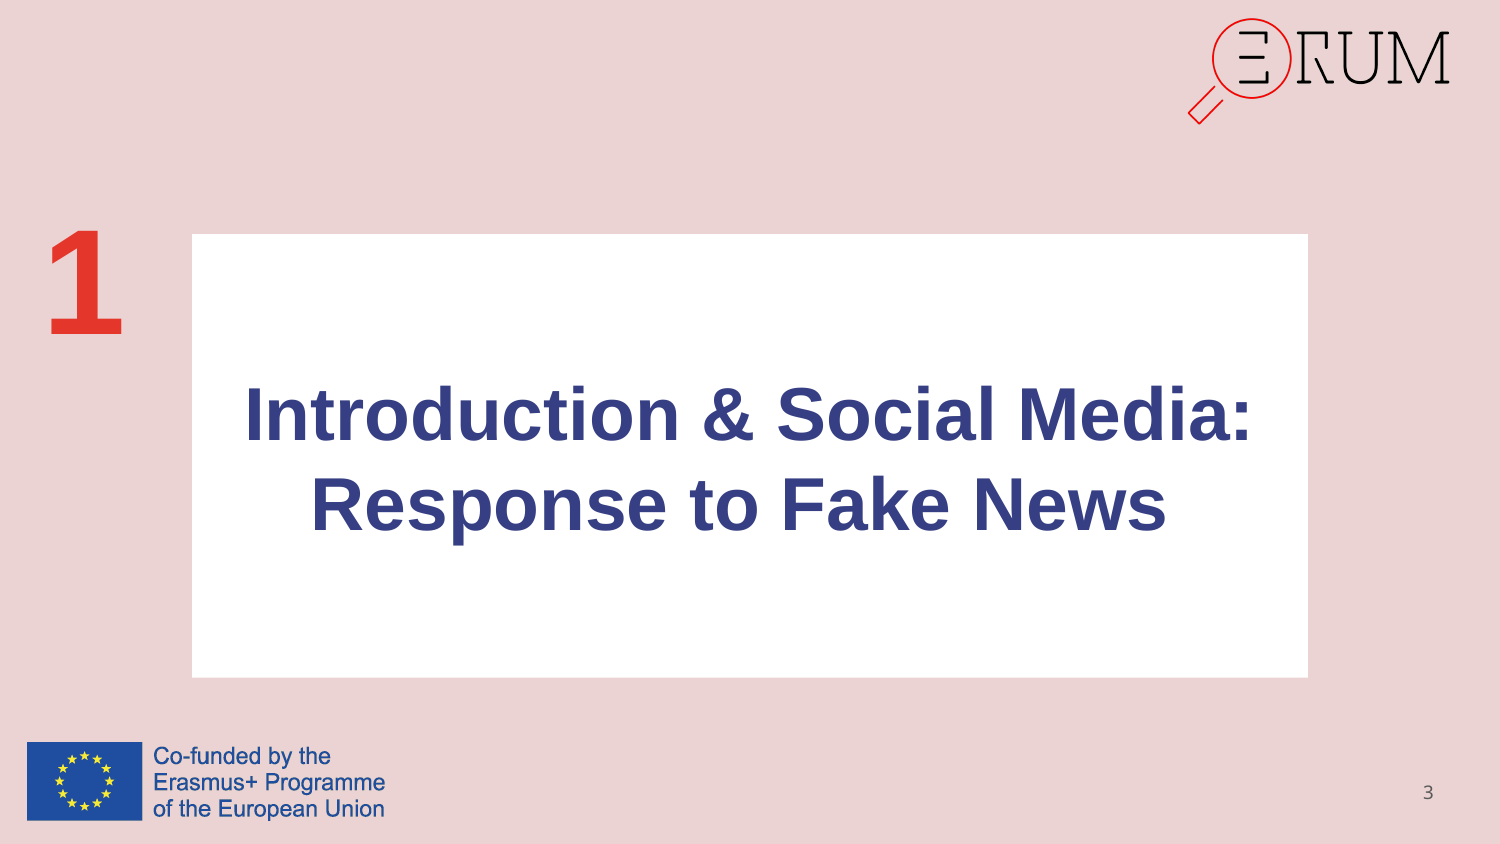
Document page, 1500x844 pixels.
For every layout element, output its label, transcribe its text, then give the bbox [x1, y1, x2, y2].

picture [1136, 0, 1500, 137]
picture [27, 742, 385, 821]
slide_number 3 [1358, 761, 1449, 826]
title Introduction & Social Media: Response to Fake News [192, 234, 1308, 678]
text_box 1 [27, 169, 246, 380]
